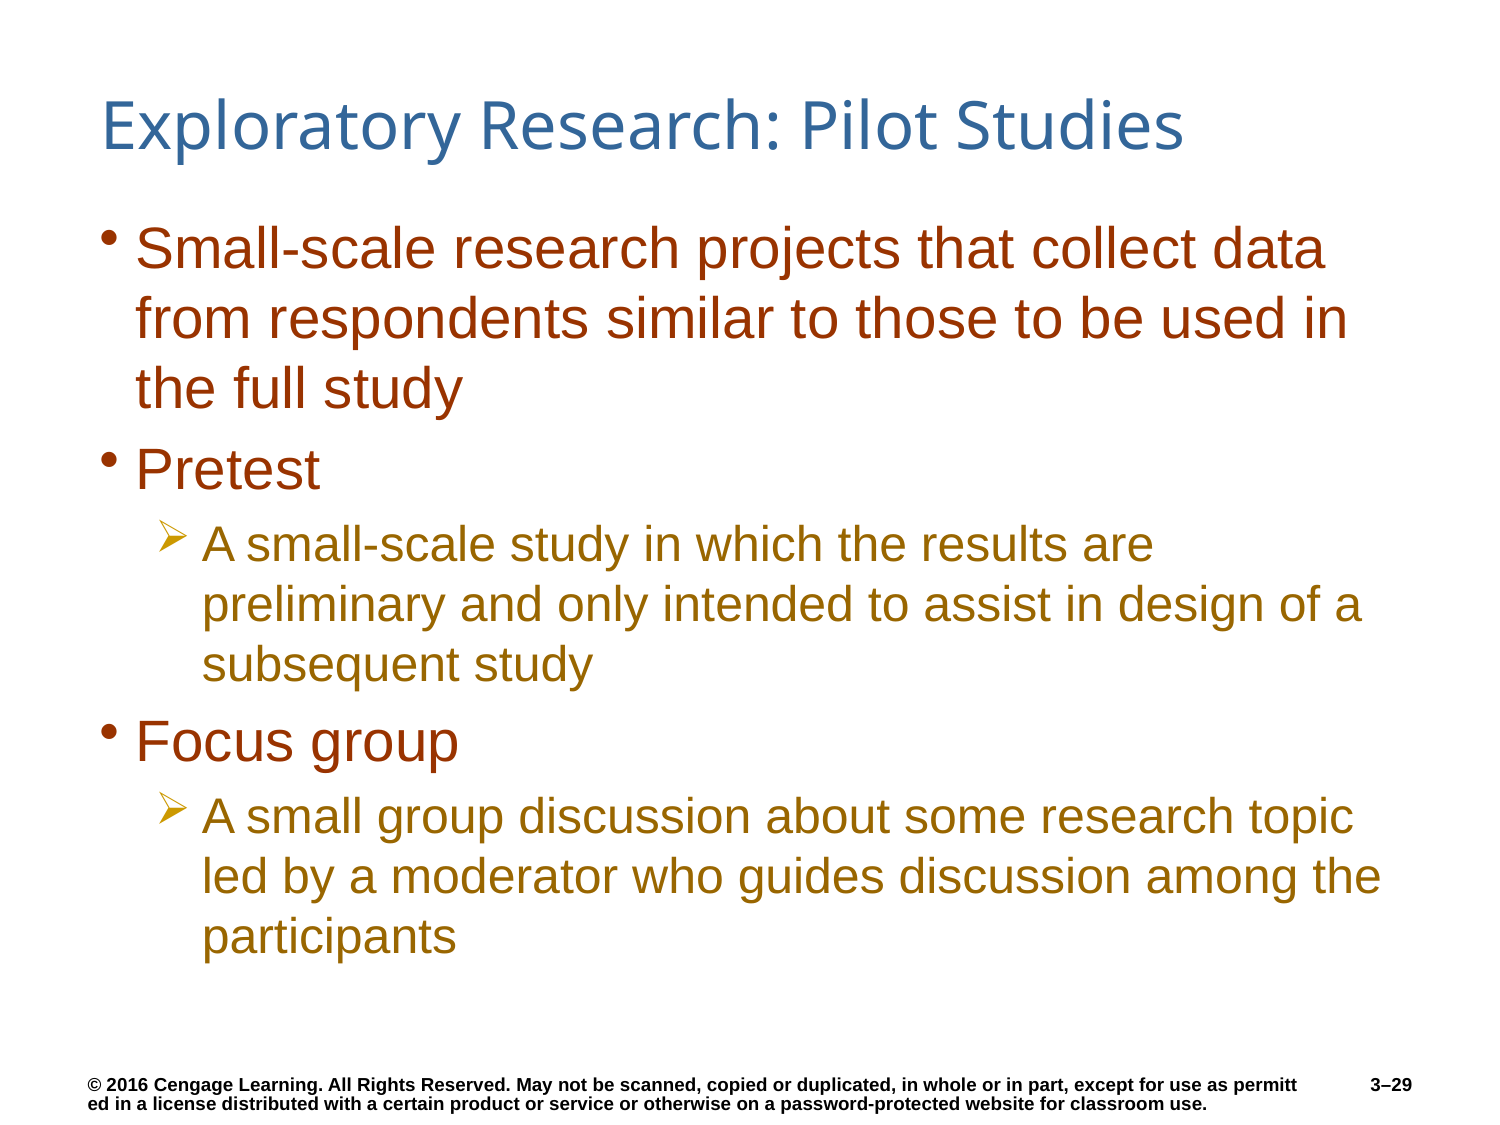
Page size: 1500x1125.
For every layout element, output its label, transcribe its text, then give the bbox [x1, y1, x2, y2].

title Exploratory Research: Pilot Studies [85, 75, 1411, 171]
footer © 2016 Cengage Learning. All Rights Reserved. May not be scanned, copied or duplicated, in whole or in part, except for use as permitted in a license distributed with a certain product or service or otherwise on a password-protected website for classroom use. [87, 1057, 1050, 1103]
list Small-scale research projects that collect data from respondents similar to those to be used in the full study Pretest A small-scale study in which the results are preliminary and only intended to assist in design of a subsequent study Focus group A small group discussion about some research topic led by a moderator who guides discussion among the participants [84, 202, 1414, 1013]
slide_number 3–29 [1050, 1042, 1413, 1103]
